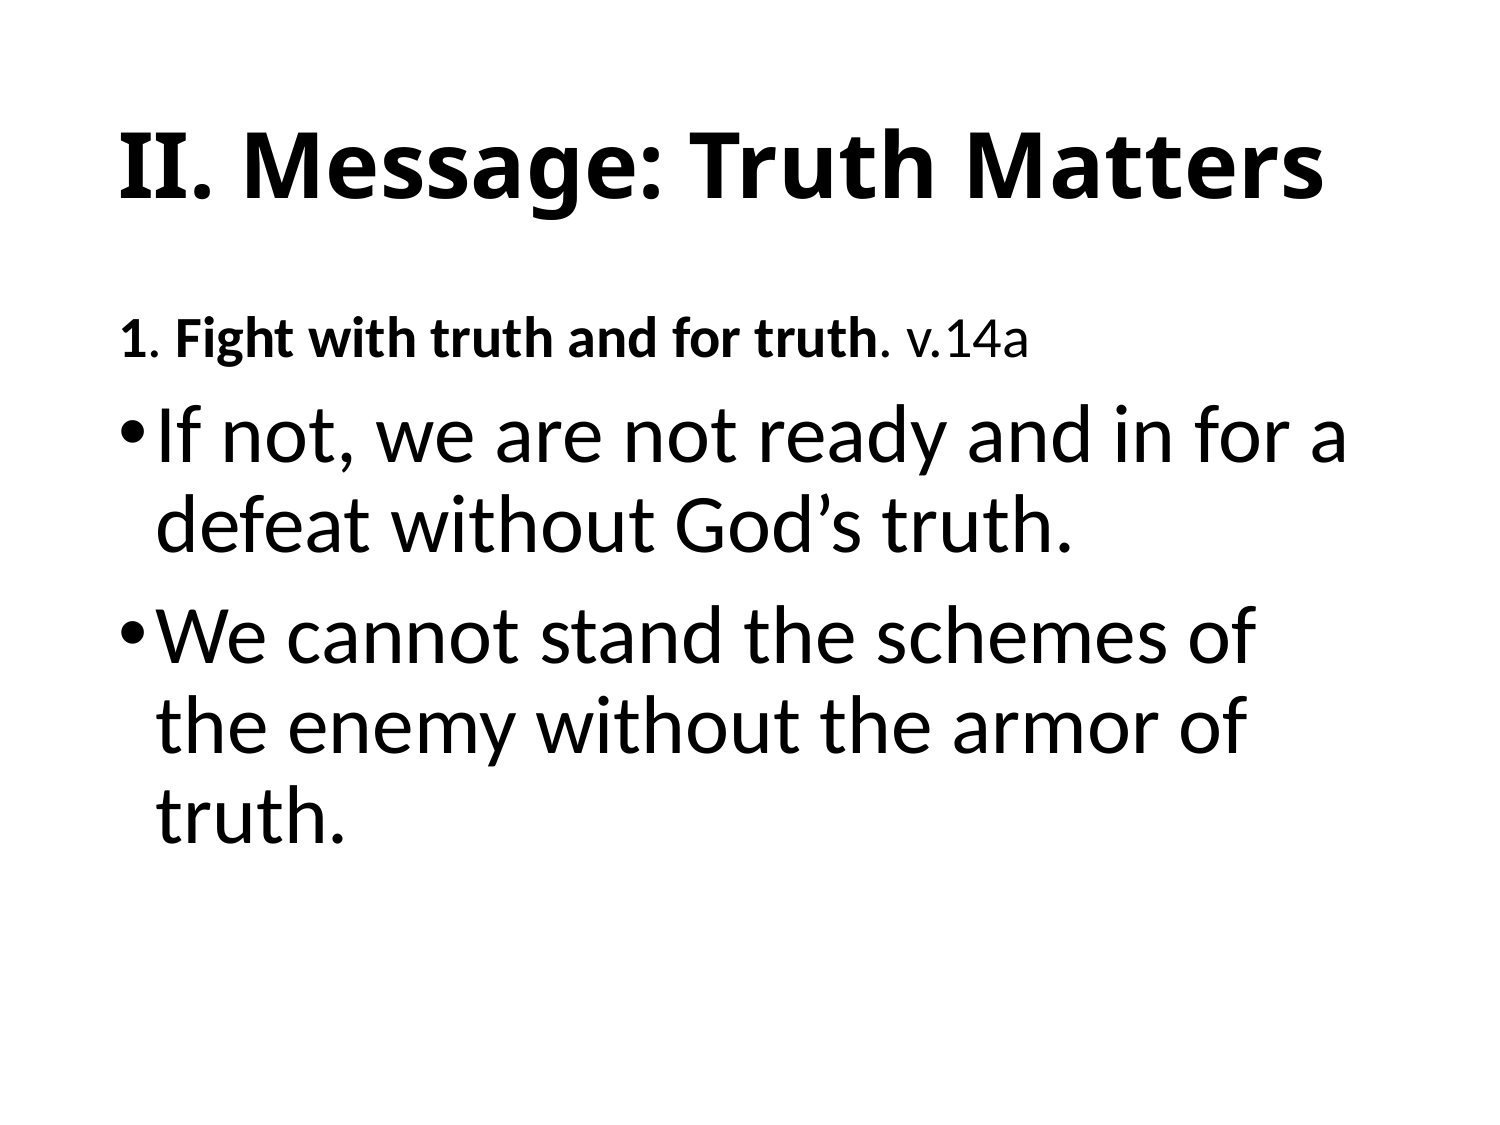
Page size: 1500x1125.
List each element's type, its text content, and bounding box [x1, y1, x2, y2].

list 1. Fight with truth and for truth. v.14a If not, we are not ready and in for a defeat without God’s truth. We cannot stand the schemes of the enemy without the armor of truth. [103, 299, 1397, 1014]
title II. Message: Truth Matters [103, 59, 1397, 278]
